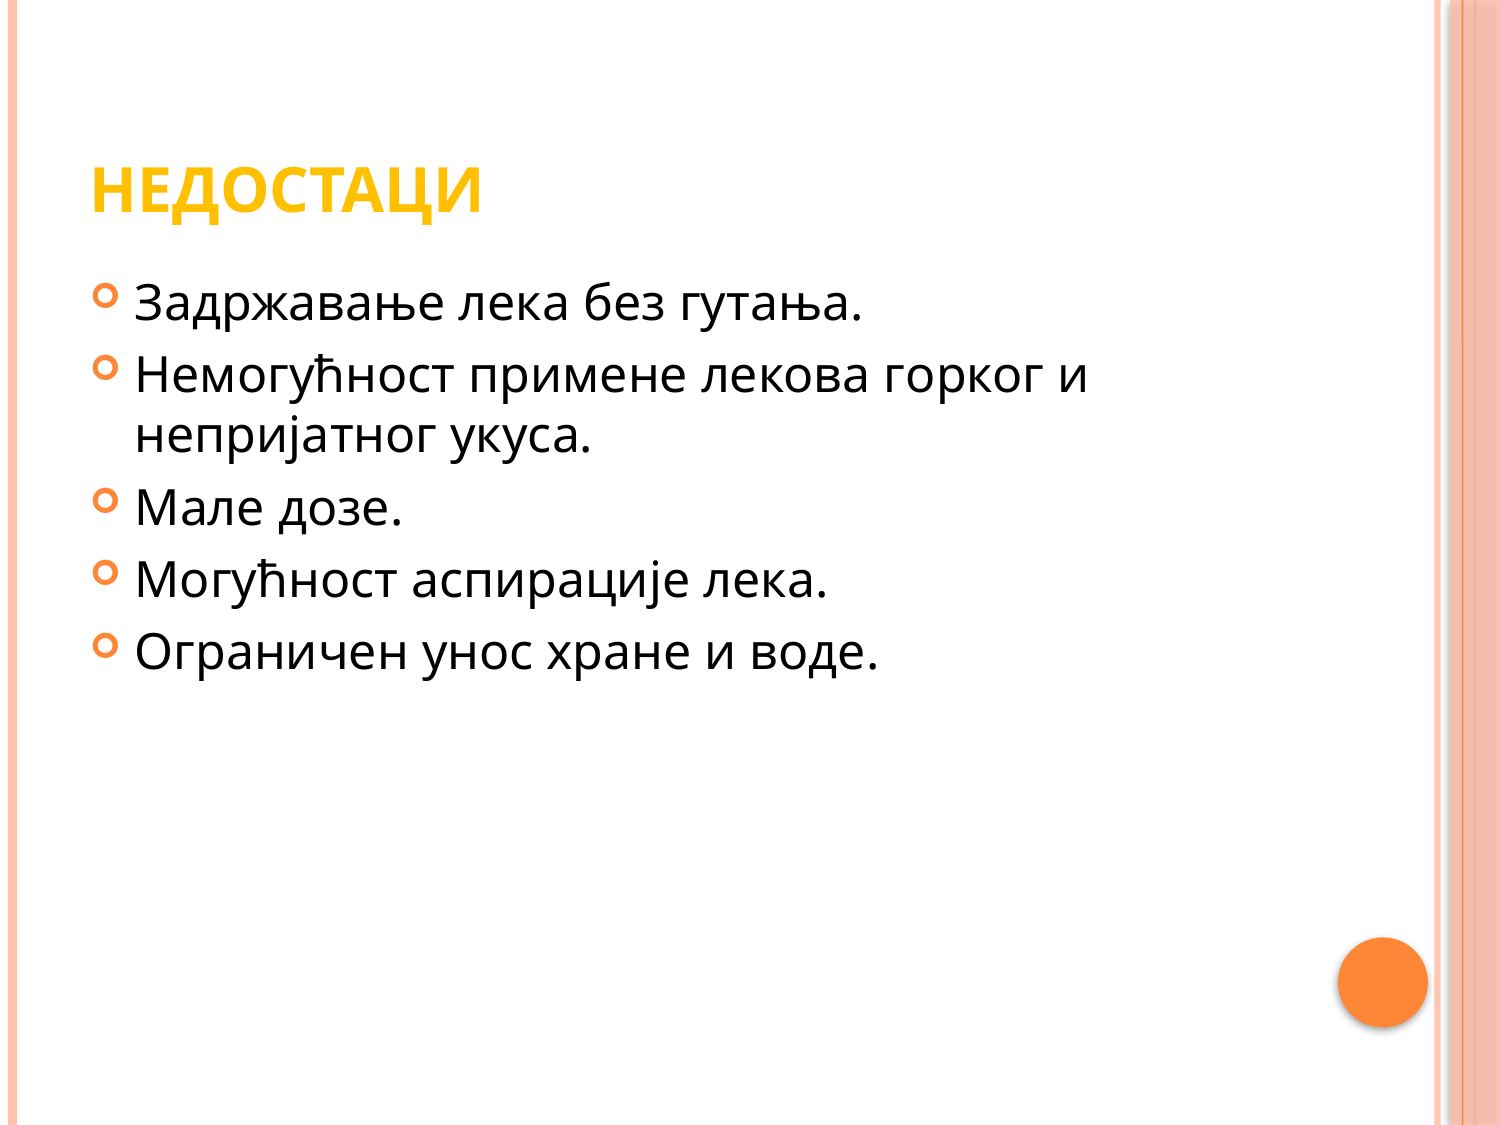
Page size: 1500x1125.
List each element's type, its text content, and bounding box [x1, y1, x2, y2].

title Недостаци [75, 45, 1300, 233]
list Задржавање лека без гутања. Немогућност примене лекова горког и непријатног укуса. Мале дозе. Могућност аспирације лека. Ограничен унос хране и воде. [75, 262, 1300, 1062]
